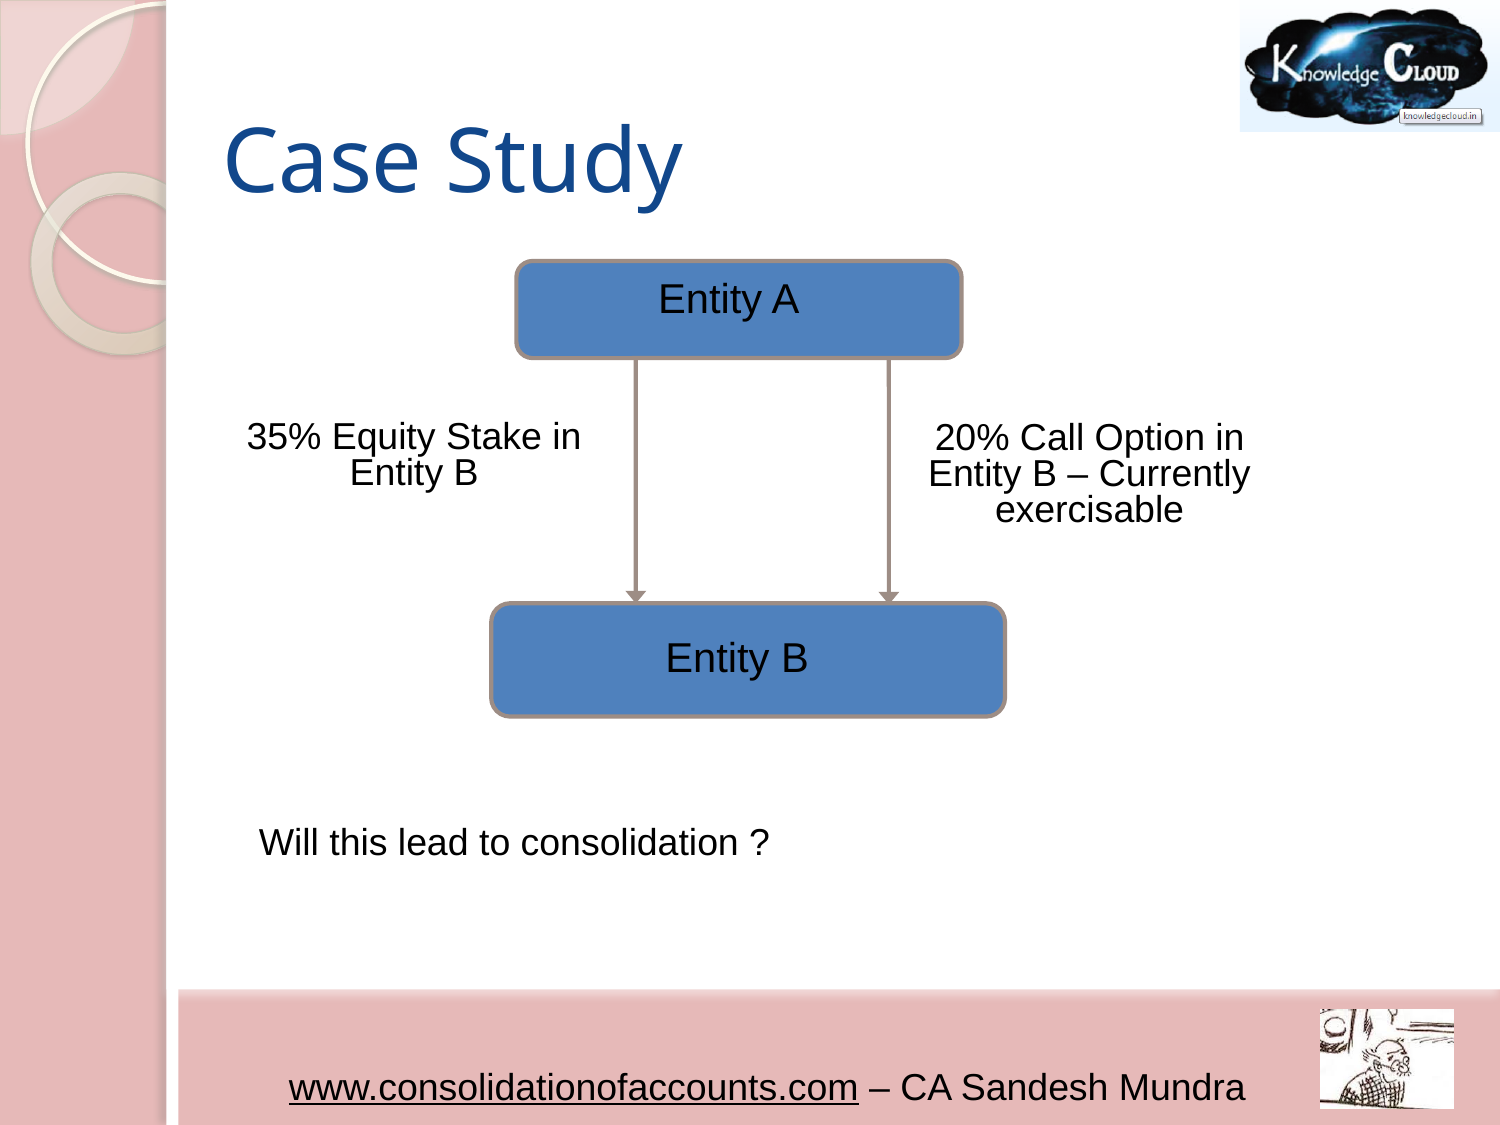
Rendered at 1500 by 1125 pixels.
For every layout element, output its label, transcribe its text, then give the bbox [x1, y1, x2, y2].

picture [1239, 0, 1500, 77]
title Case Study [207, 77, 1500, 237]
picture [1320, 1009, 1454, 1109]
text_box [238, 260, 1291, 717]
text_box Will this lead to consolidation ? [258, 826, 1370, 863]
